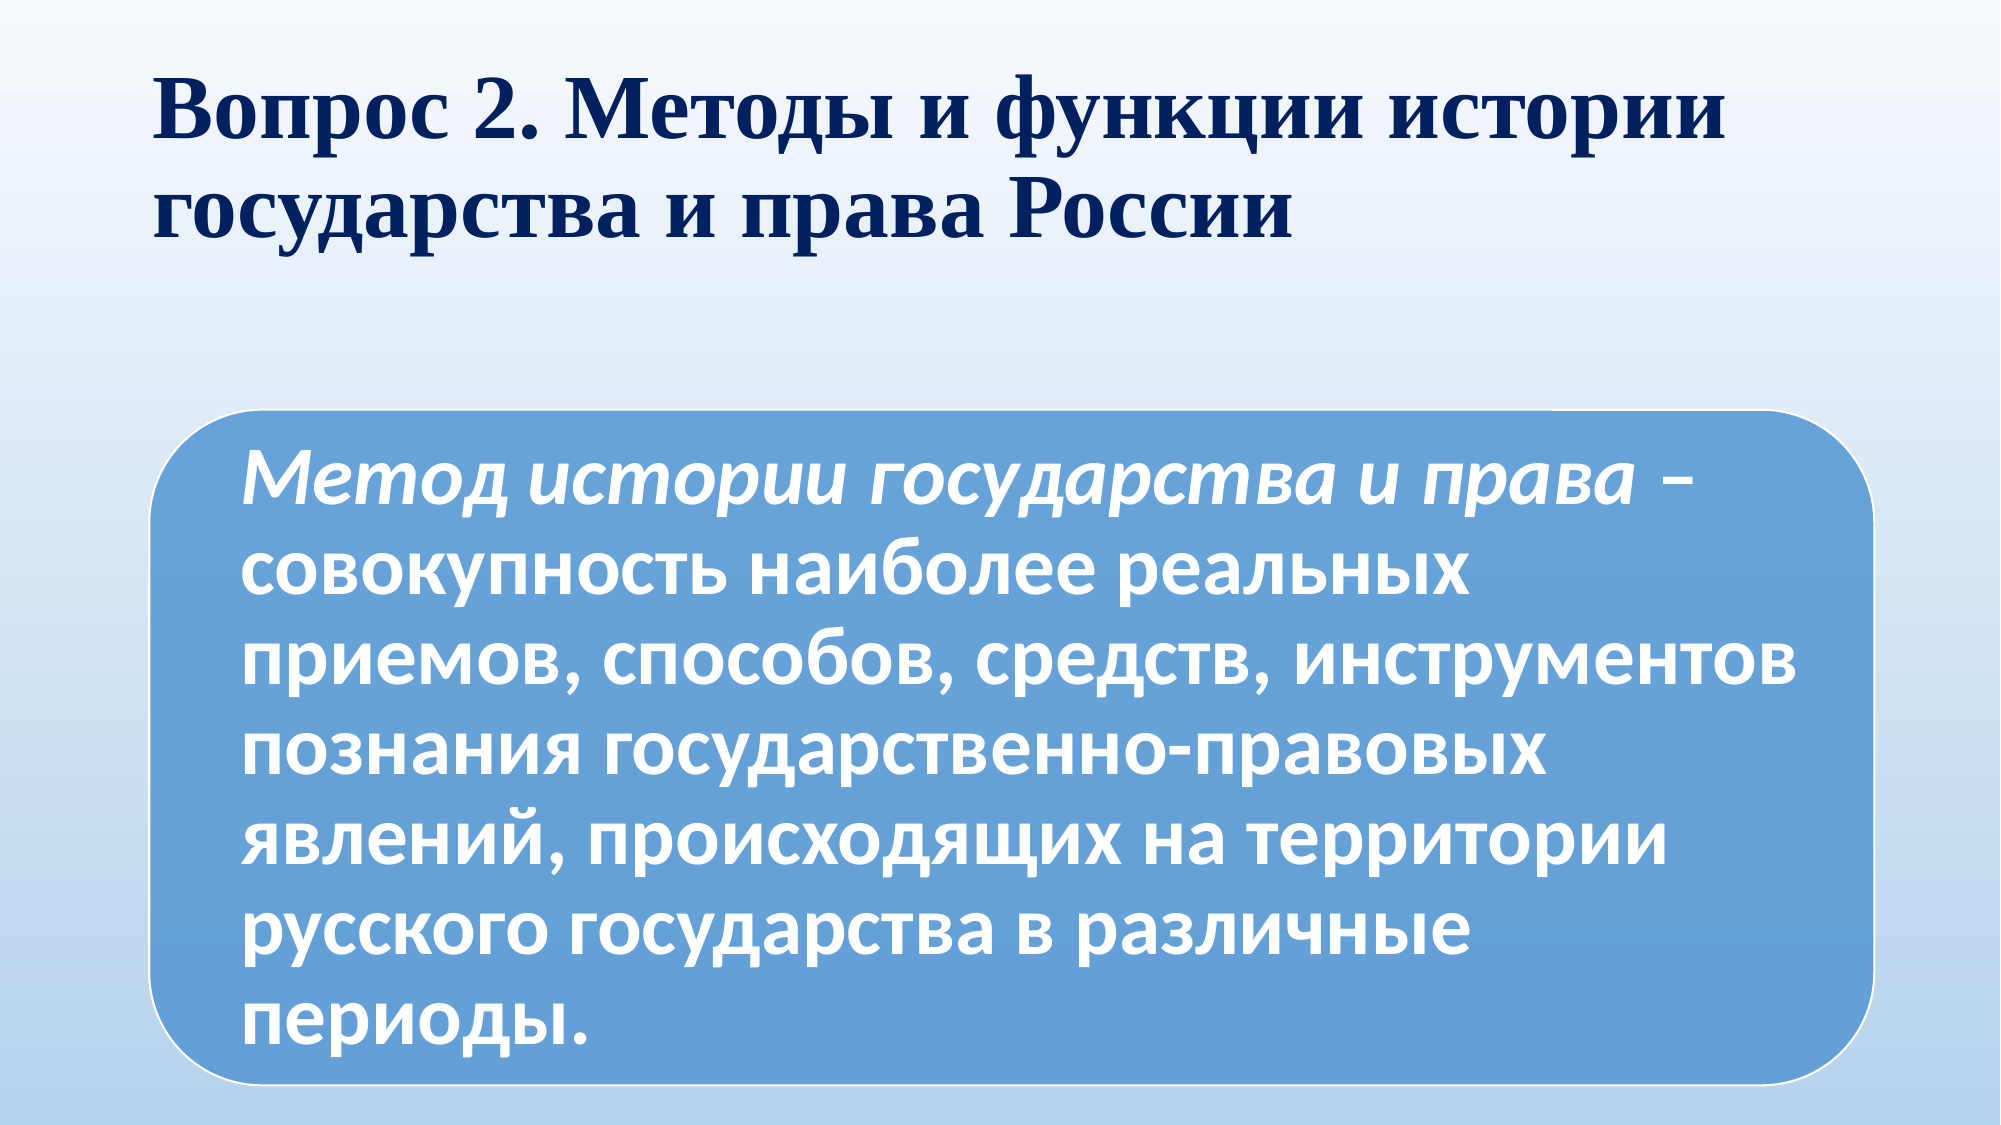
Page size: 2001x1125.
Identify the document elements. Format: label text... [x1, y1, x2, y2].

title Вопрос 2. Методы и функции истории государства и права России [137, 49, 1863, 268]
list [149, 390, 1875, 1105]
